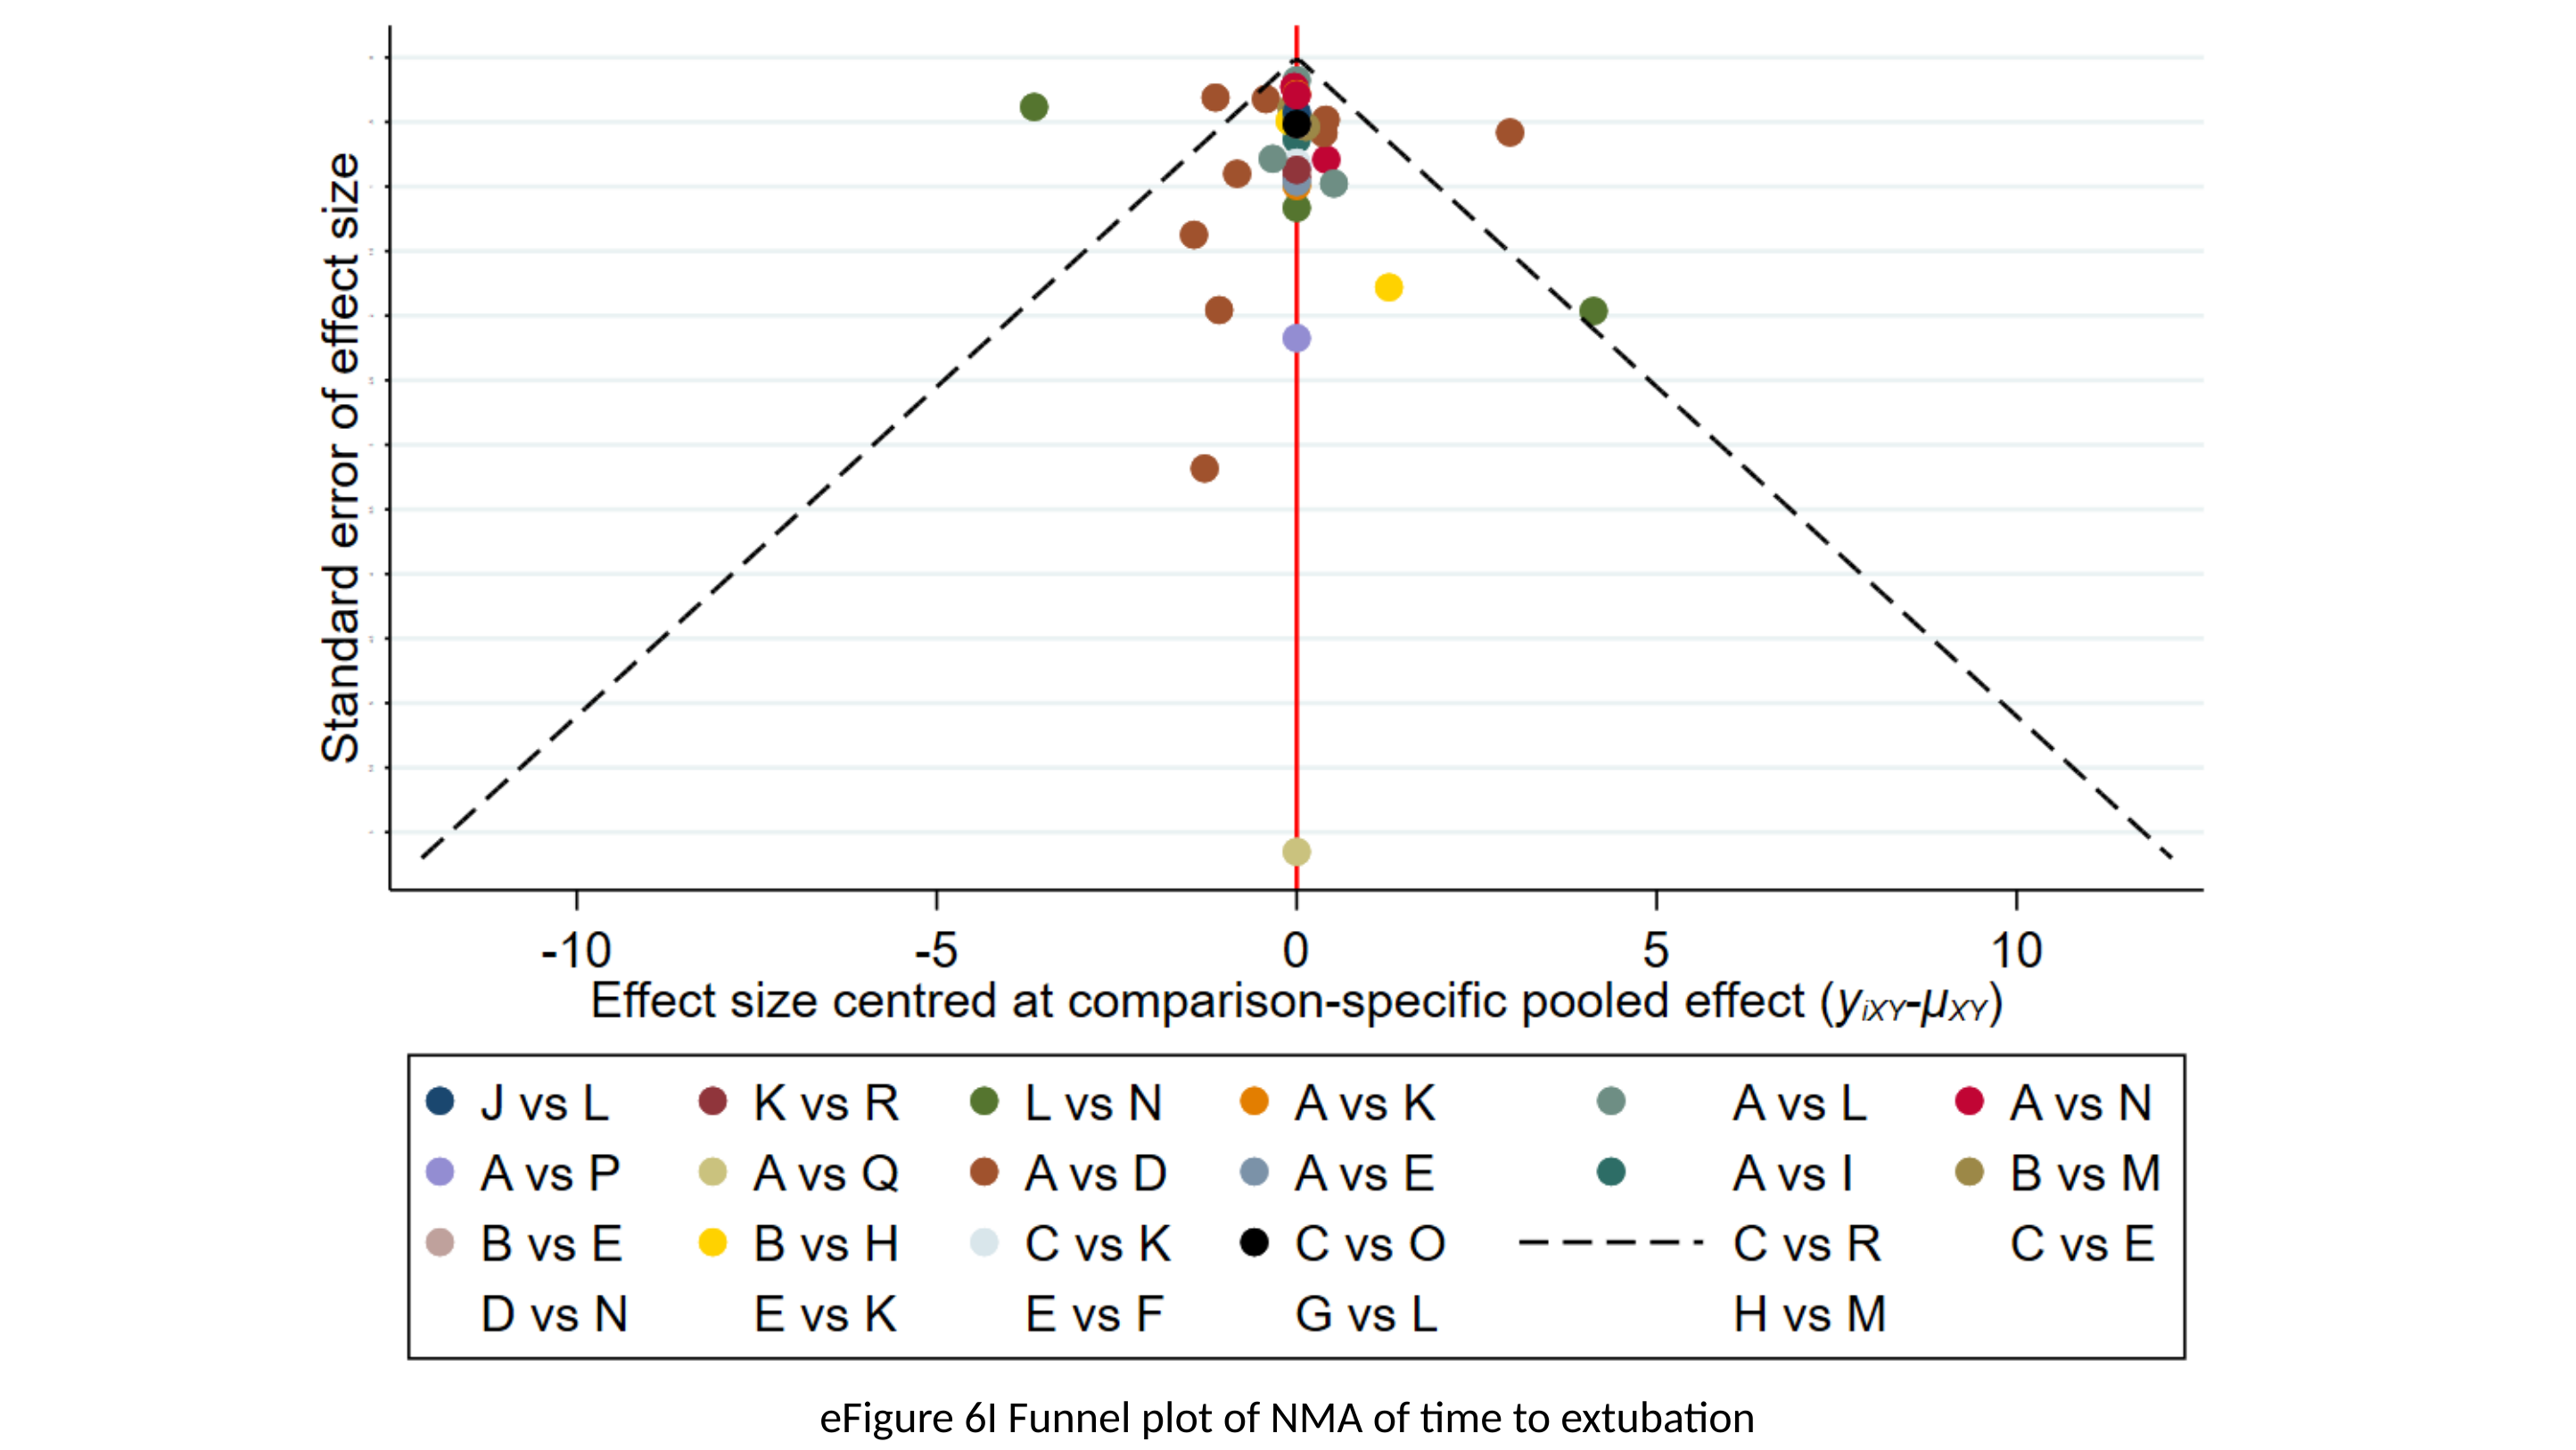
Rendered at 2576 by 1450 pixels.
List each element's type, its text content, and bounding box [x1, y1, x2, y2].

text_box eFigure 6I Funnel plot of NMA of time to extubation [322, 1381, 2254, 1448]
picture [289, 0, 2225, 1399]
